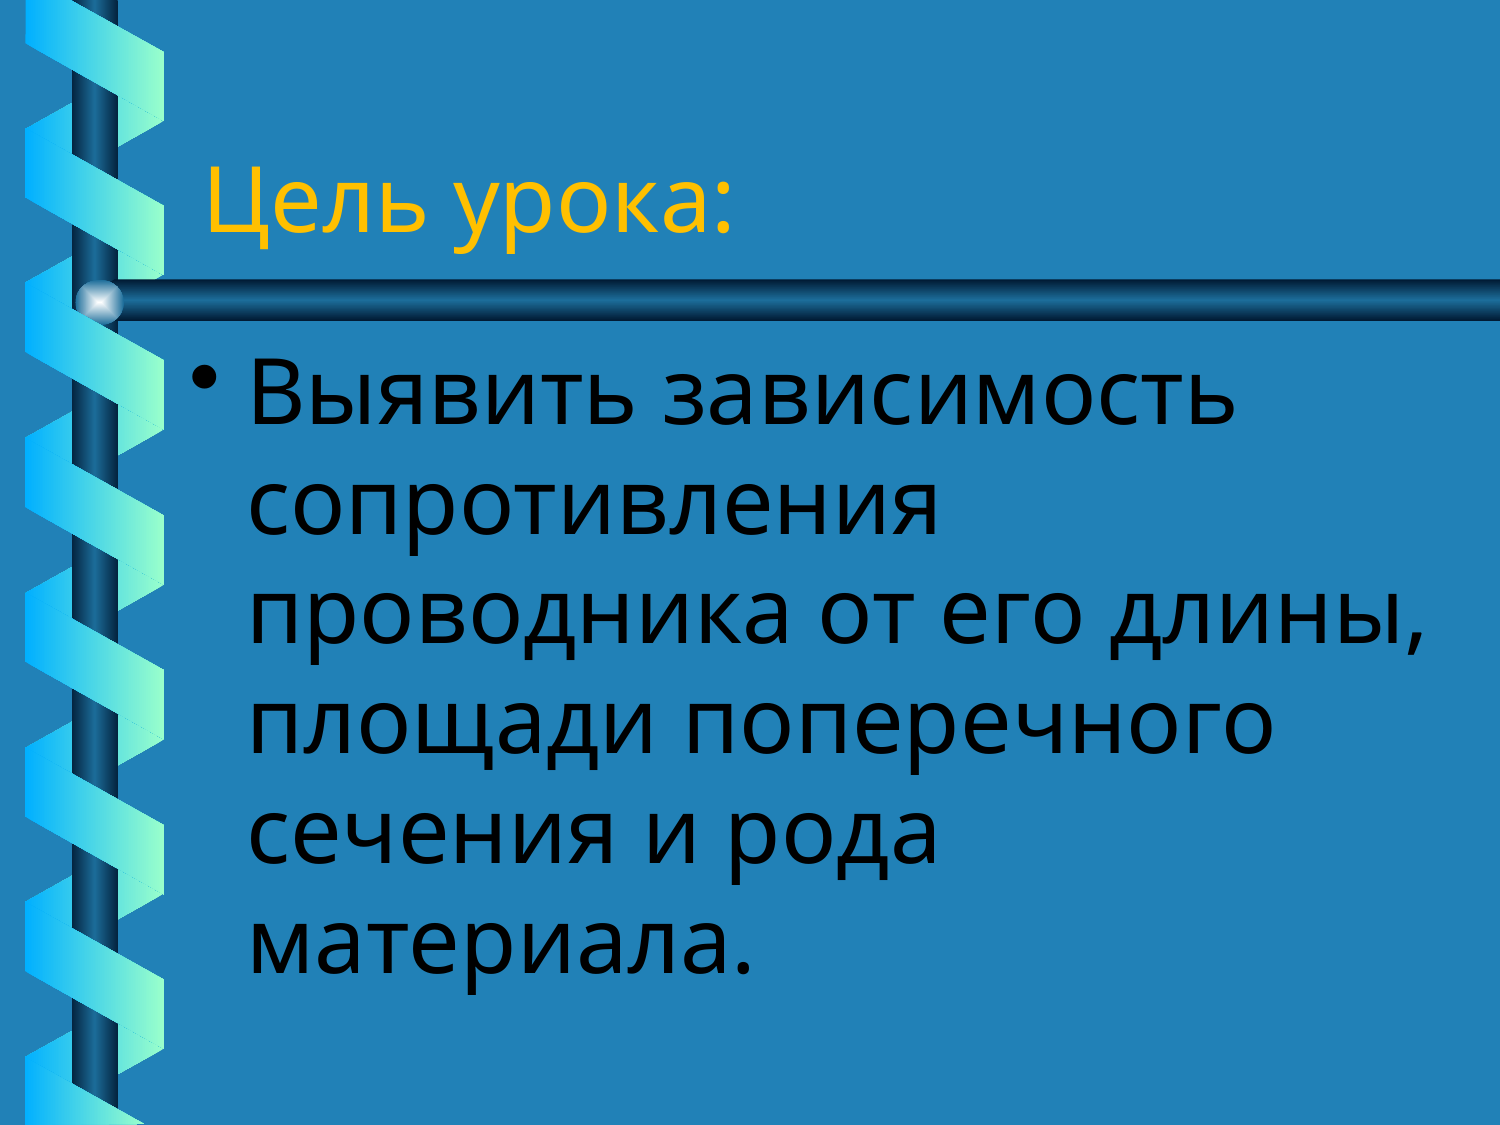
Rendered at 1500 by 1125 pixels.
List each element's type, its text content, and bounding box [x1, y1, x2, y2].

list Выявить зависимость сопротивления проводника от его длины, площади поперечного сечения и рода материала. [174, 324, 1463, 1001]
title Цель урока: [187, 133, 1463, 259]
